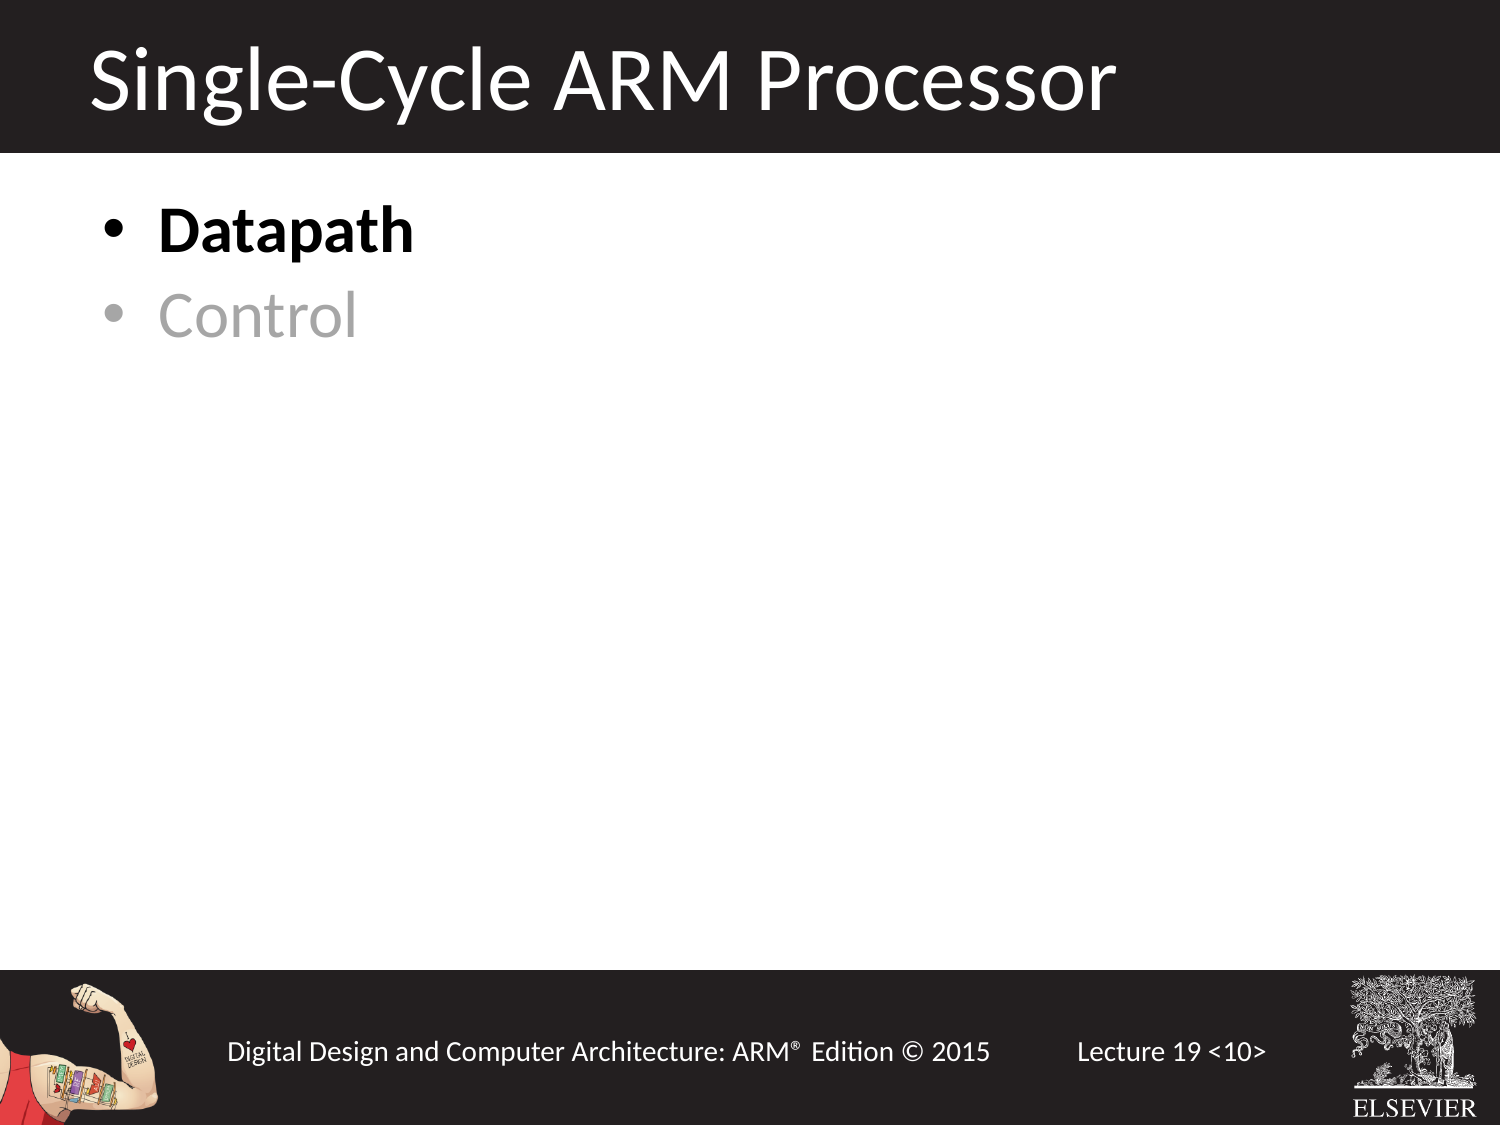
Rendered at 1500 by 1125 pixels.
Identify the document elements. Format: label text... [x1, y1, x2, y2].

text_box Single-Cycle ARM Processor [75, 11, 1375, 136]
picture [1350, 974, 1477, 1117]
list Datapath Control [87, 187, 1350, 1000]
picture [0, 979, 163, 1125]
